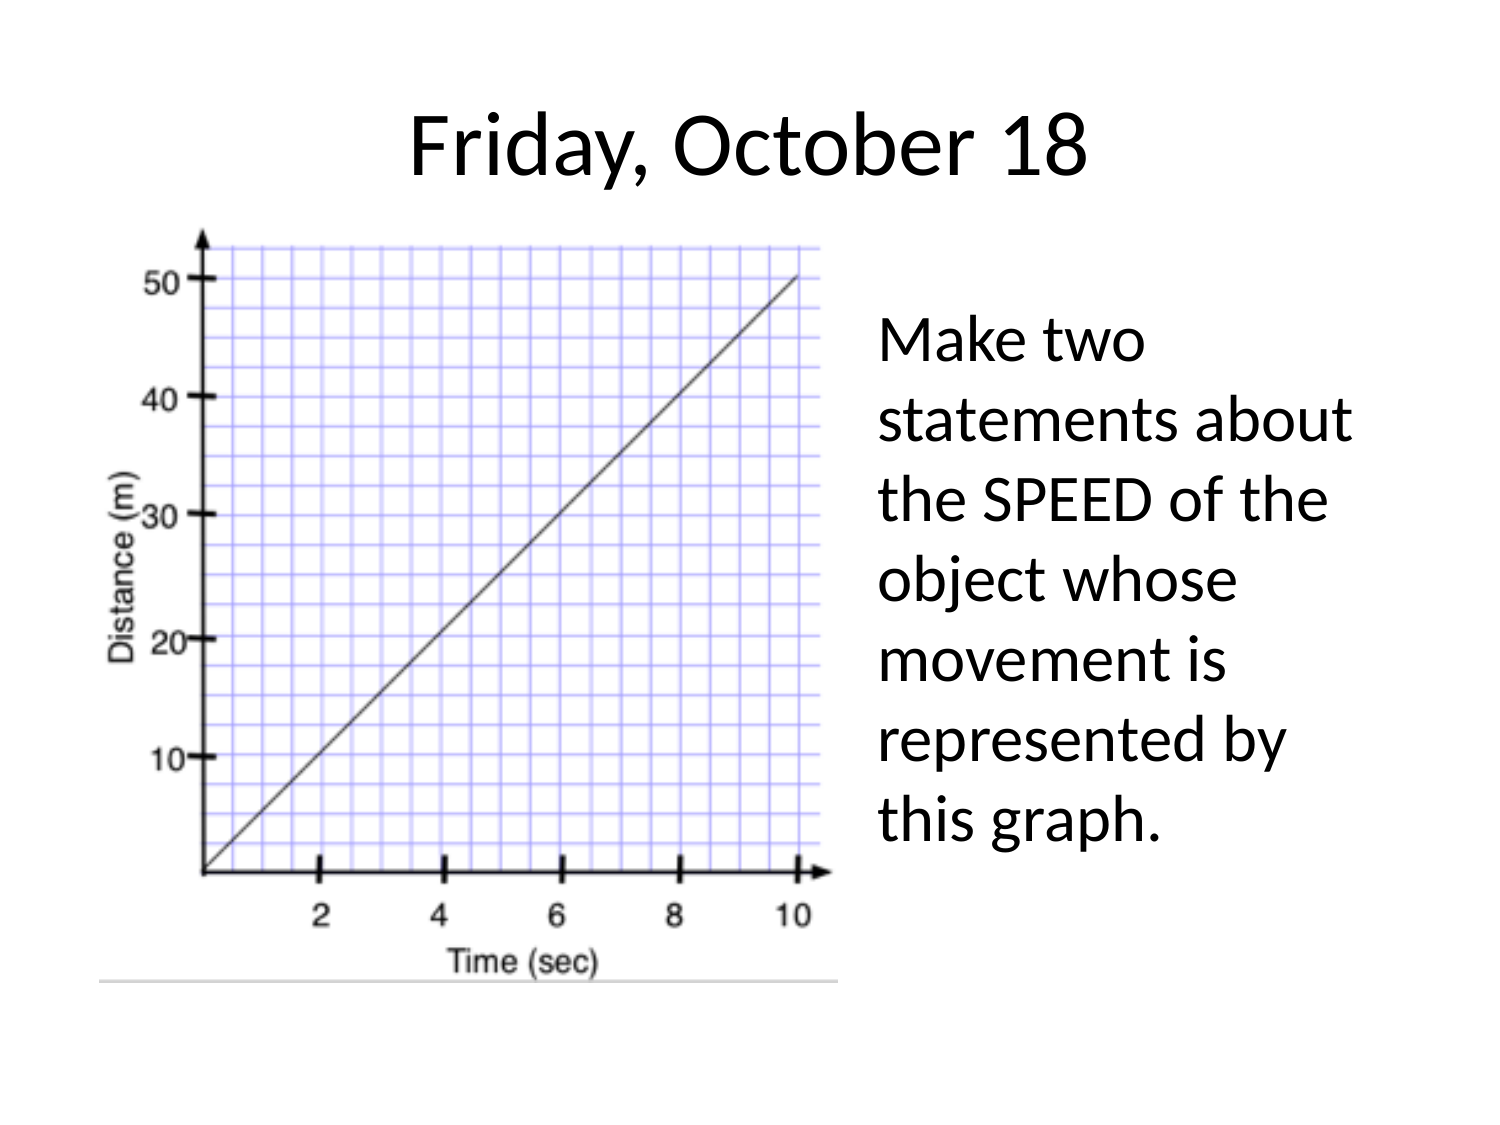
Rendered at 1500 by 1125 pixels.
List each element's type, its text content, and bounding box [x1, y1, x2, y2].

title Friday, October 18 [75, 45, 1425, 233]
picture [99, 224, 838, 983]
text_box Make two statements about the SPEED of the object whose movement is represented by this graph. [862, 287, 1388, 862]
